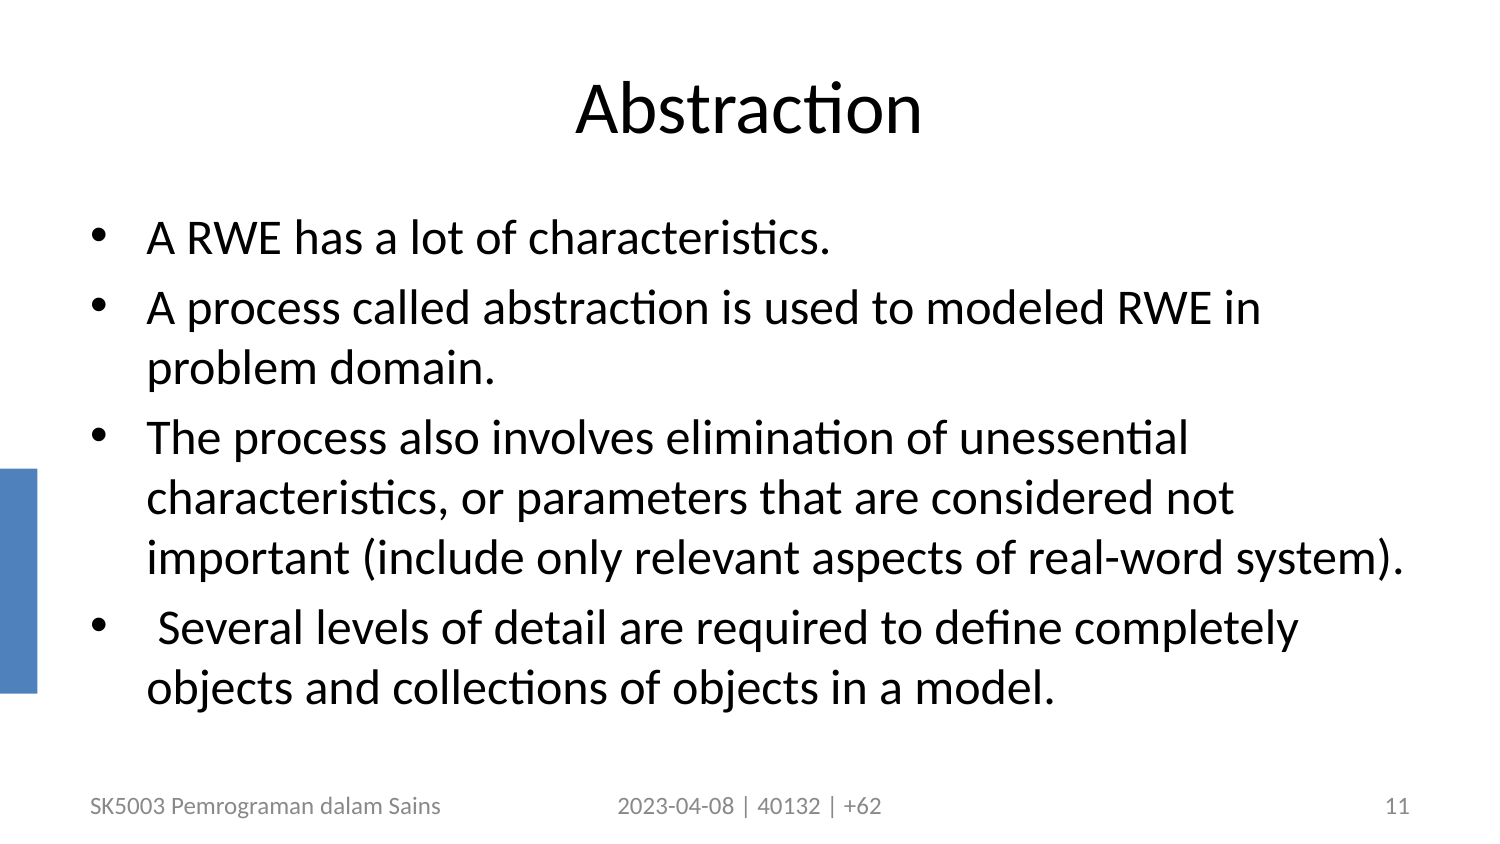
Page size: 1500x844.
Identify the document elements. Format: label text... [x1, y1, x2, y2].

footer 2023-04-08 | 40132 | +62 [512, 782, 988, 827]
slide_number 11 [1074, 782, 1425, 827]
slide_number SK5003 Pemrograman dalam Sains [75, 782, 463, 827]
title Abstraction [74, 33, 1426, 175]
list A RWE has a lot of characteristics. A process called abstraction is used to modeled RWE in problem domain. The process also involves elimination of unessential characteristics, or parameters that are considered not important (include only relevant aspects of real-word system). Several levels of detail are required to define completely objects and collections of objects in a model. [74, 196, 1426, 754]
